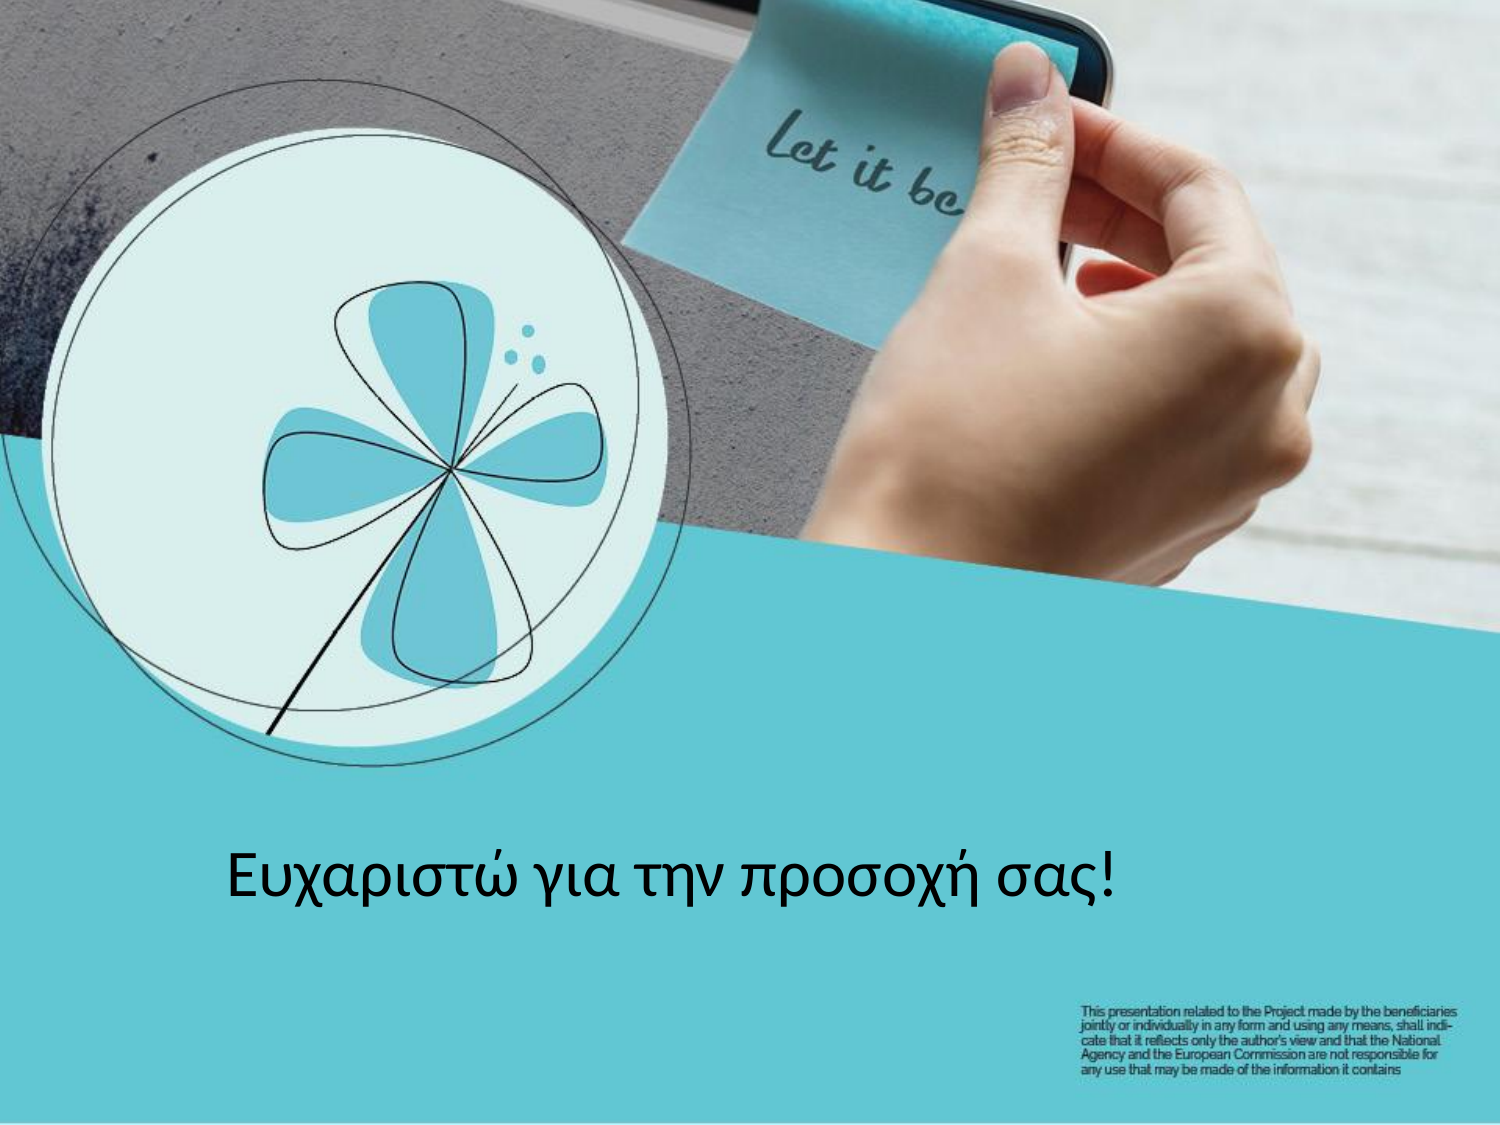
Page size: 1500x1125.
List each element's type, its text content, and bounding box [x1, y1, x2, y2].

text_box Ευχαριστώ για την προσοχή σας! [211, 822, 1420, 917]
picture [0, 0, 1500, 1125]
